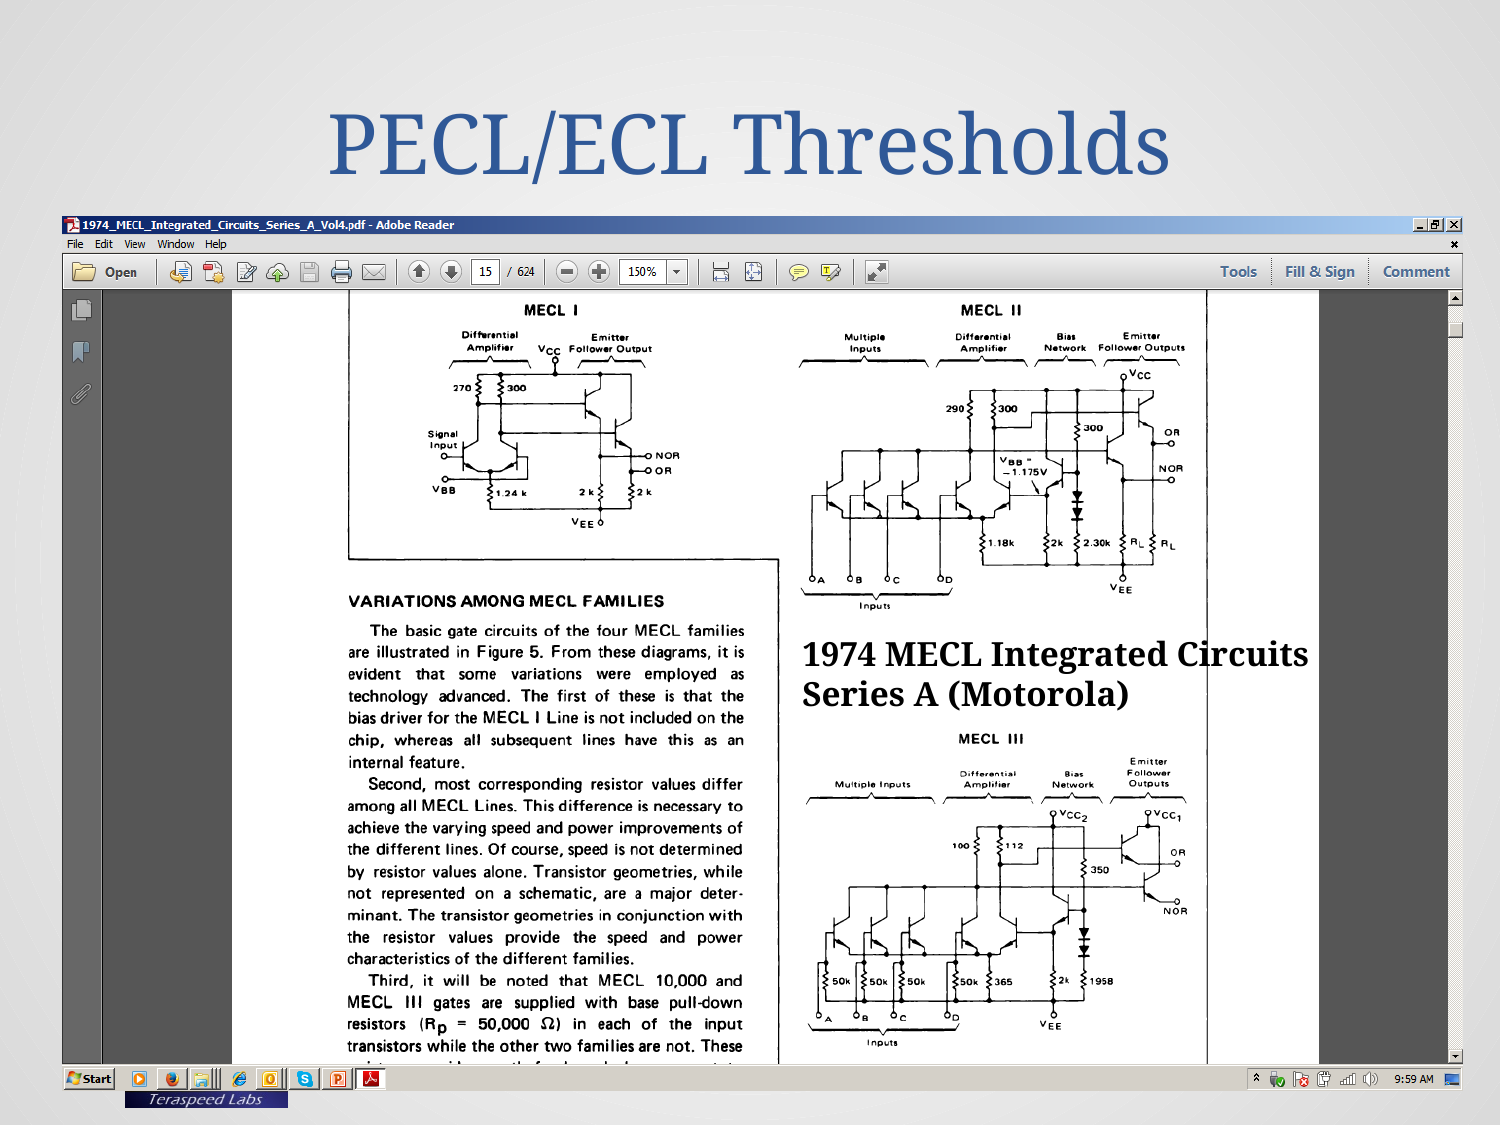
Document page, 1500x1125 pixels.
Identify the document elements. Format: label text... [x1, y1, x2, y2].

footer Copyright 2016 Teraspeed Labs [500, 1100, 968, 1105]
title PECL/ECL Thresholds [75, 0, 1425, 214]
slide_number 5 [1401, 1042, 1494, 1103]
picture [62, 215, 1463, 1108]
